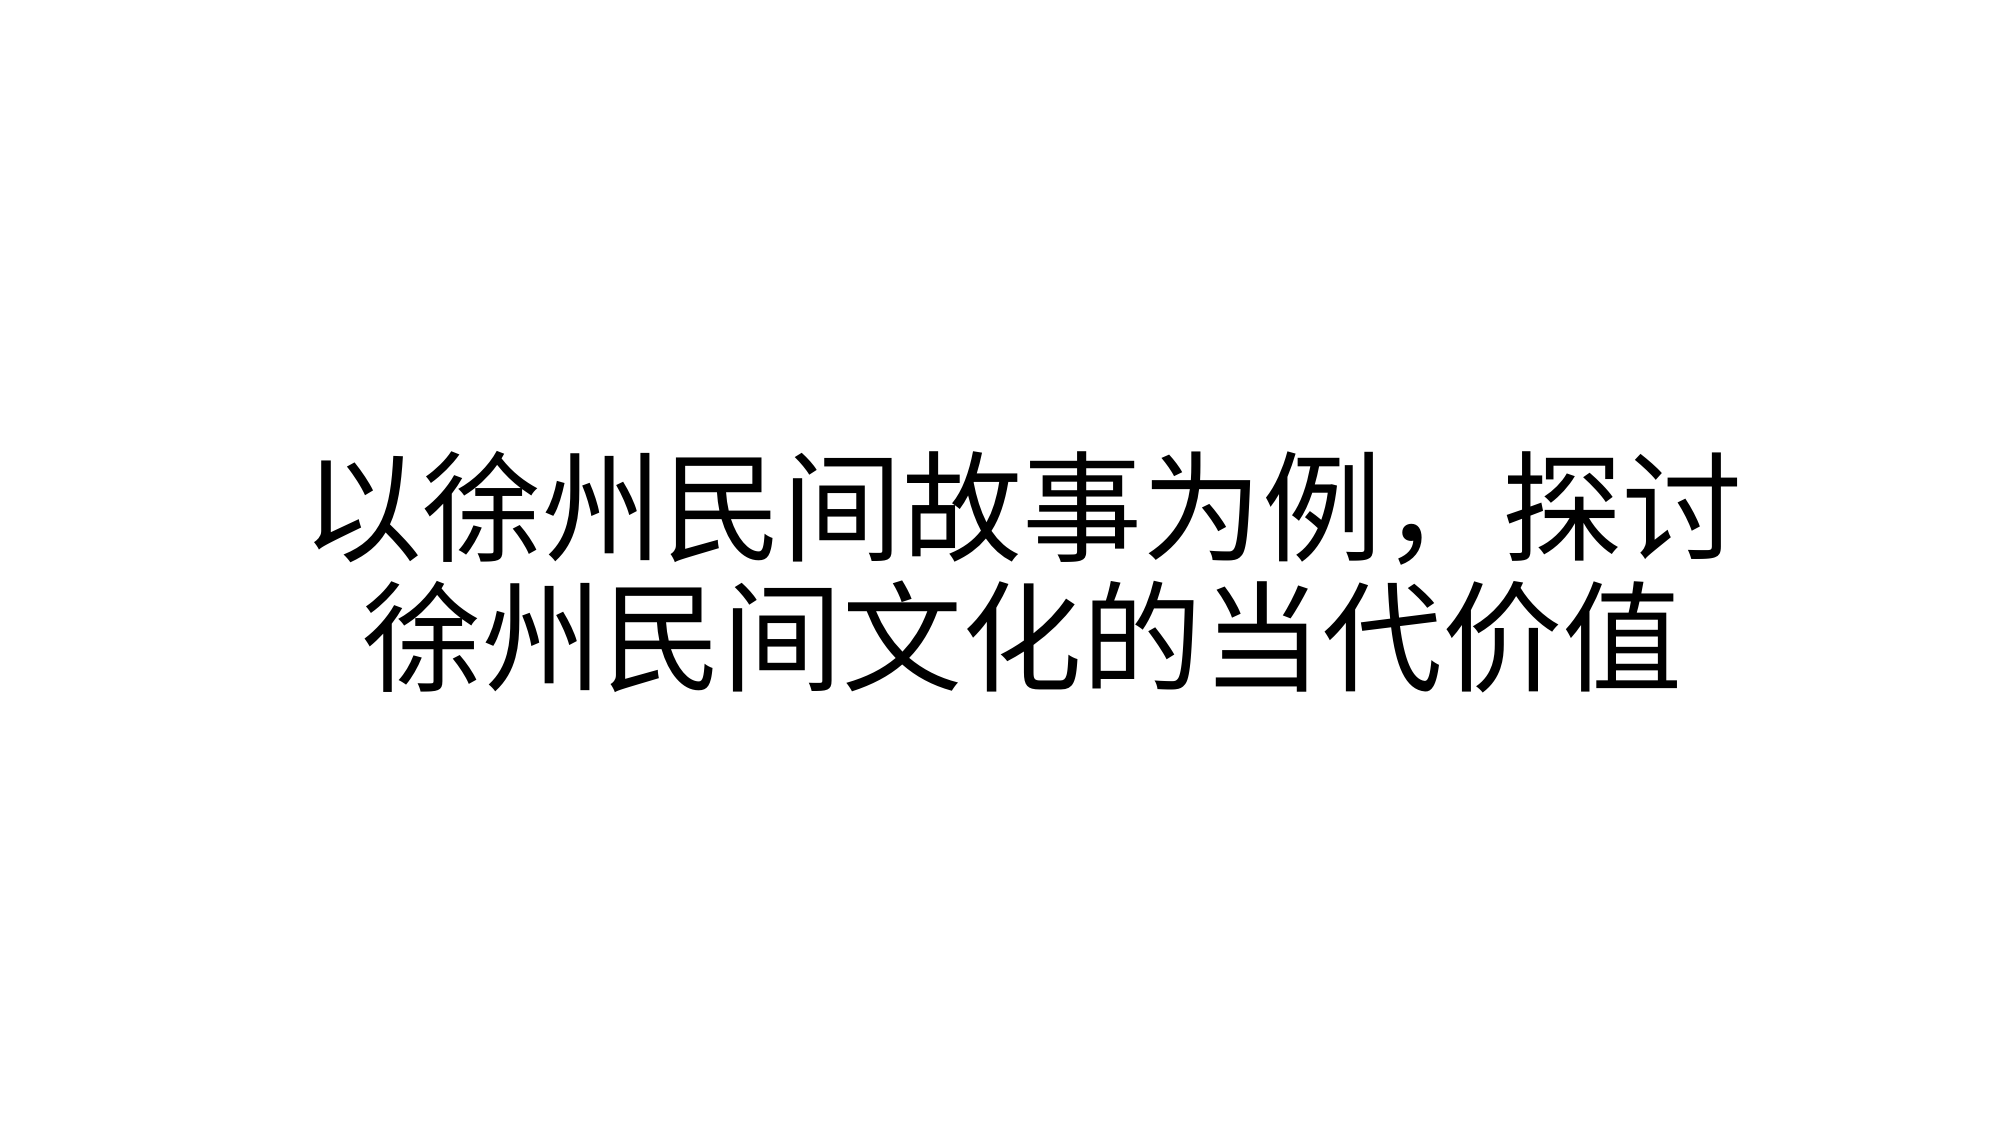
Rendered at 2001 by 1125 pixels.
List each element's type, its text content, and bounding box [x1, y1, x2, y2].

title 以徐州民间故事为例，探讨徐州民间文化的当代价值 [273, 324, 1773, 716]
